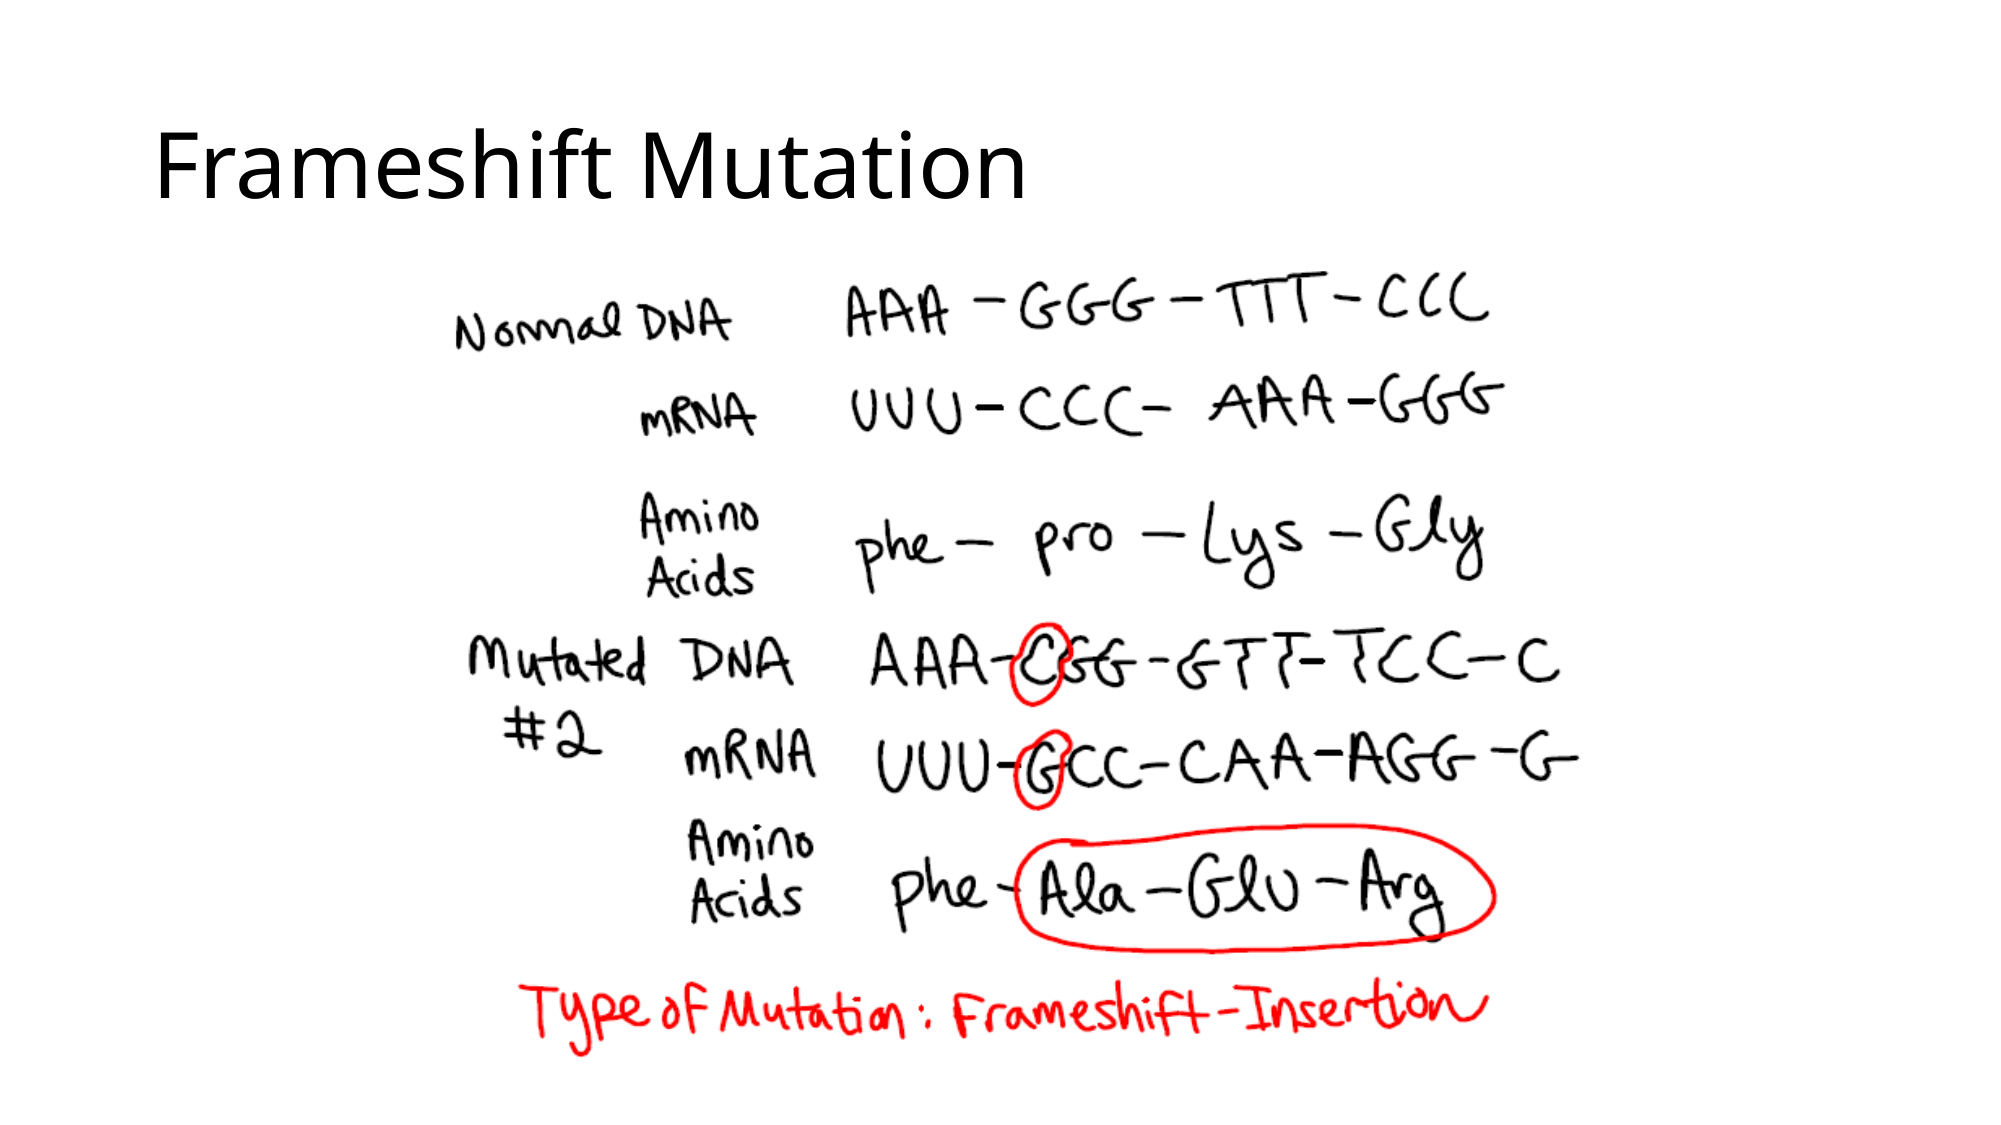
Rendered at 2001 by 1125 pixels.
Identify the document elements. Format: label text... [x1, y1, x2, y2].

picture [443, 608, 1618, 1072]
picture [430, 267, 1544, 605]
title Frameshift Mutation [137, 59, 1863, 278]
